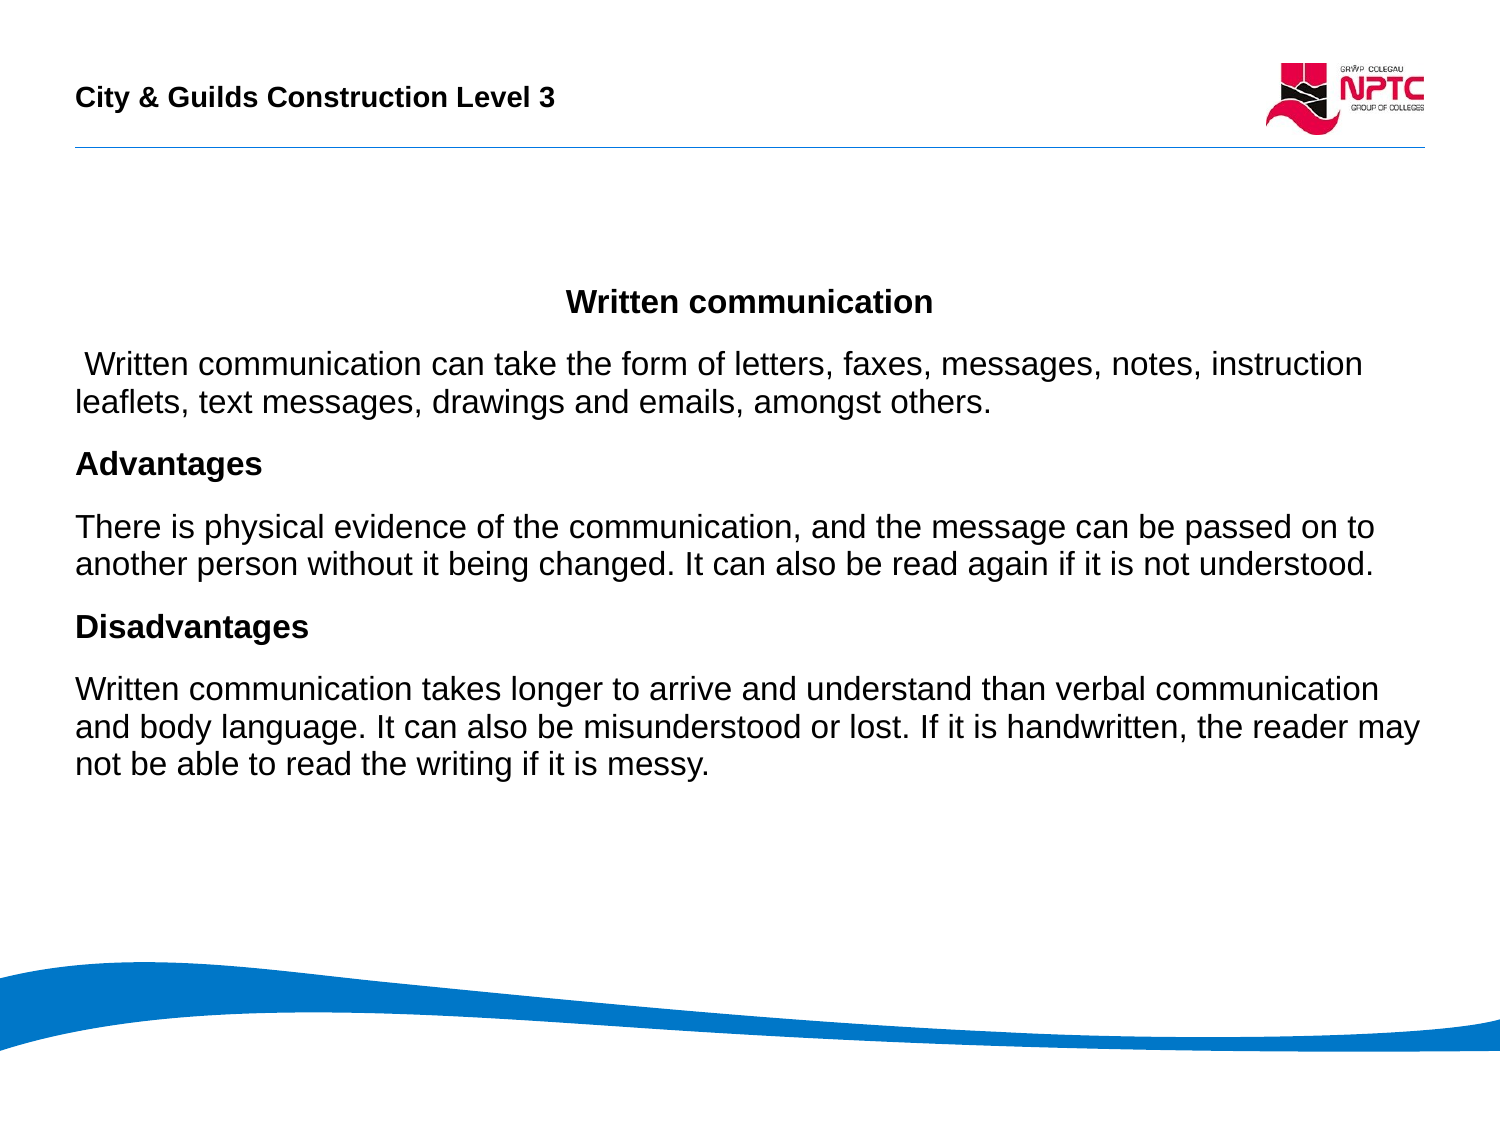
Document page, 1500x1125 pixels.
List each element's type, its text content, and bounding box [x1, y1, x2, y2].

list Written communication Written communication can take the form of letters, faxes, messages, notes, instruction leaflets, text messages, drawings and emails, amongst others. Advantages There is physical evidence of the communication, and the message can be passed on to another person without it being changed. It can also be read again if it is not understood. Disadvantages Written communication takes longer to arrive and understand than verbal communication and body language. It can also be misunderstood or lost. If it is handwritten, the reader may not be able to read the writing if it is messy. [74, 219, 1426, 946]
picture [1266, 63, 1424, 135]
